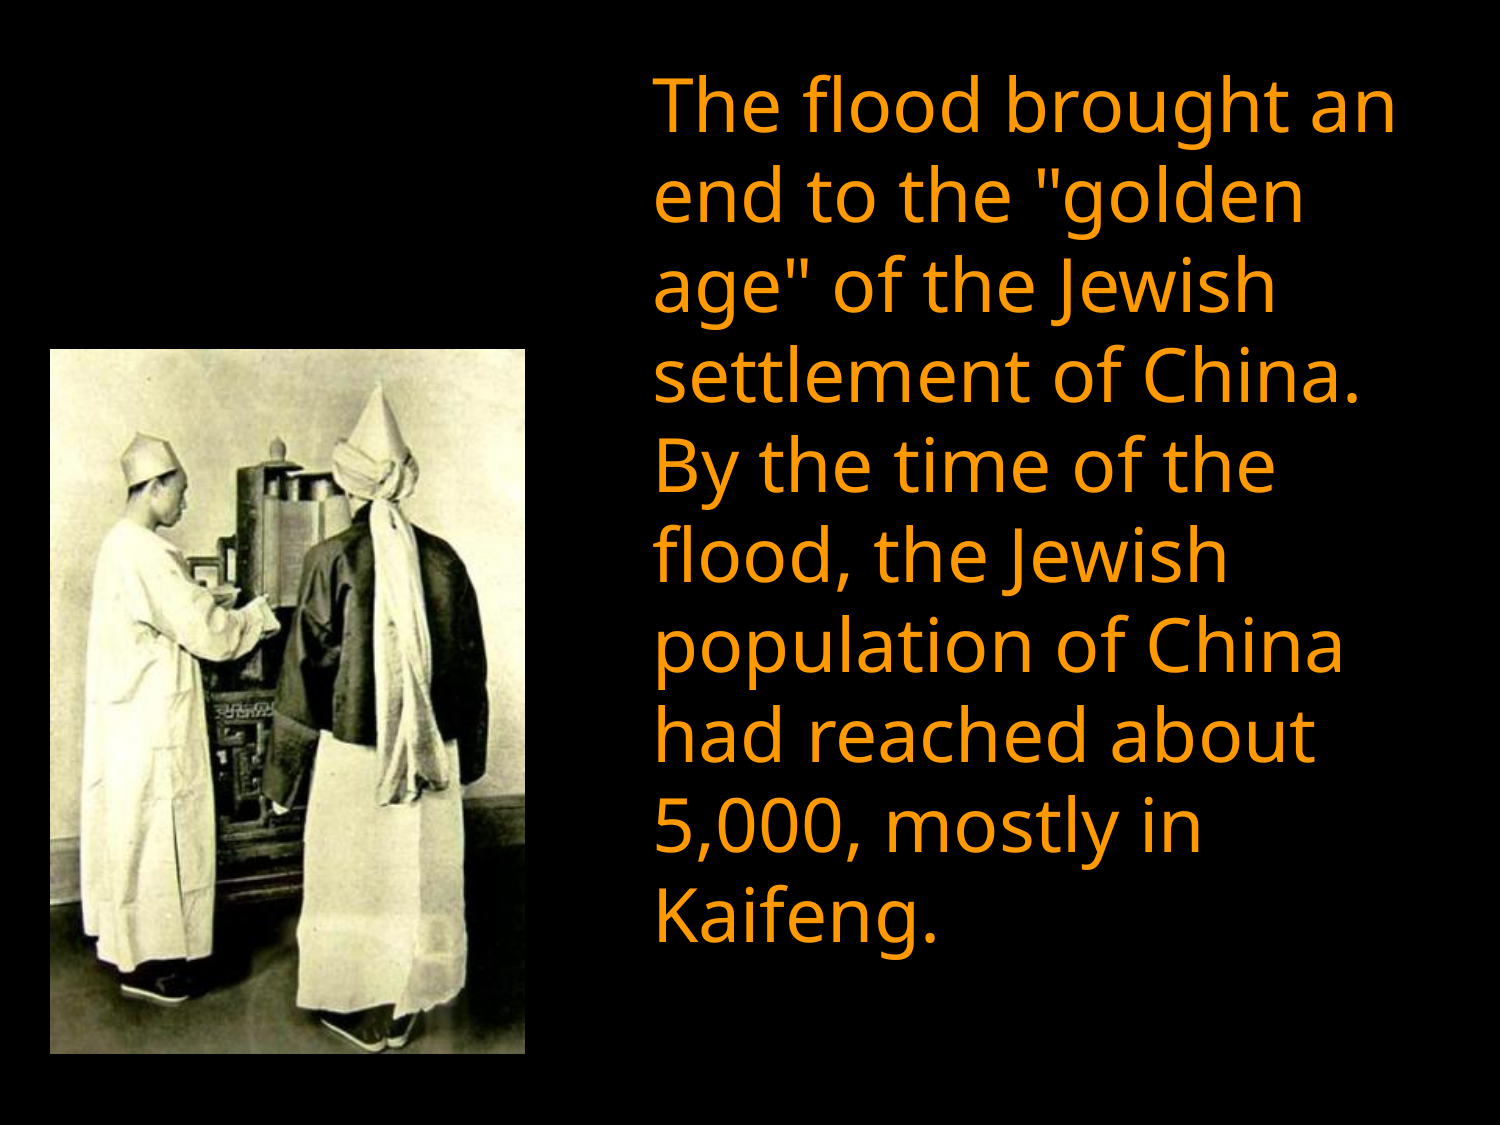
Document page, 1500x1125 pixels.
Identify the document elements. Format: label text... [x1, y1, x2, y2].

picture [49, 349, 526, 1054]
text_box The flood brought an end to the "golden age" of the Jewish settlement of China. By the time of the flood, the Jewish population of China had reached about 5,000, mostly in Kaifeng. [637, 49, 1450, 965]
